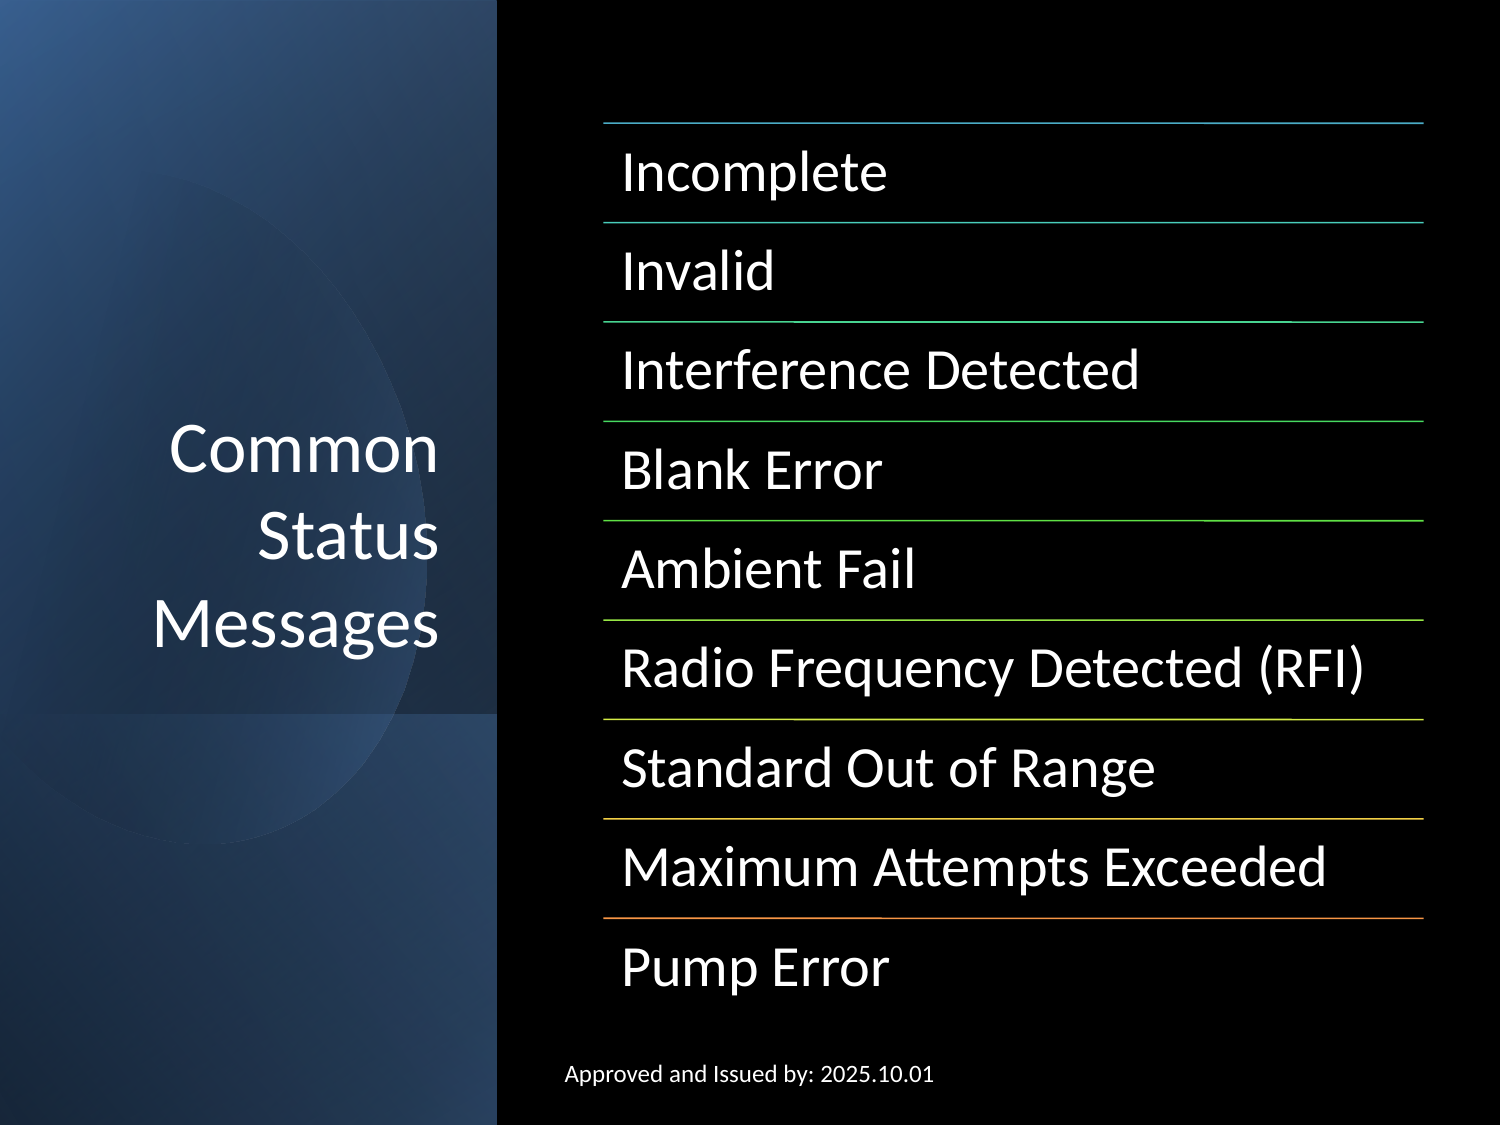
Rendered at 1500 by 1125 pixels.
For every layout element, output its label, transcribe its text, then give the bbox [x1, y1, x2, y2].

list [603, 122, 1424, 1018]
title Common Status Messages [72, 276, 456, 670]
footer Approved and Issued by: 2025.10.01 [512, 1042, 988, 1103]
text_box [0, 0, 499, 1125]
text_box [499, 0, 1500, 1125]
